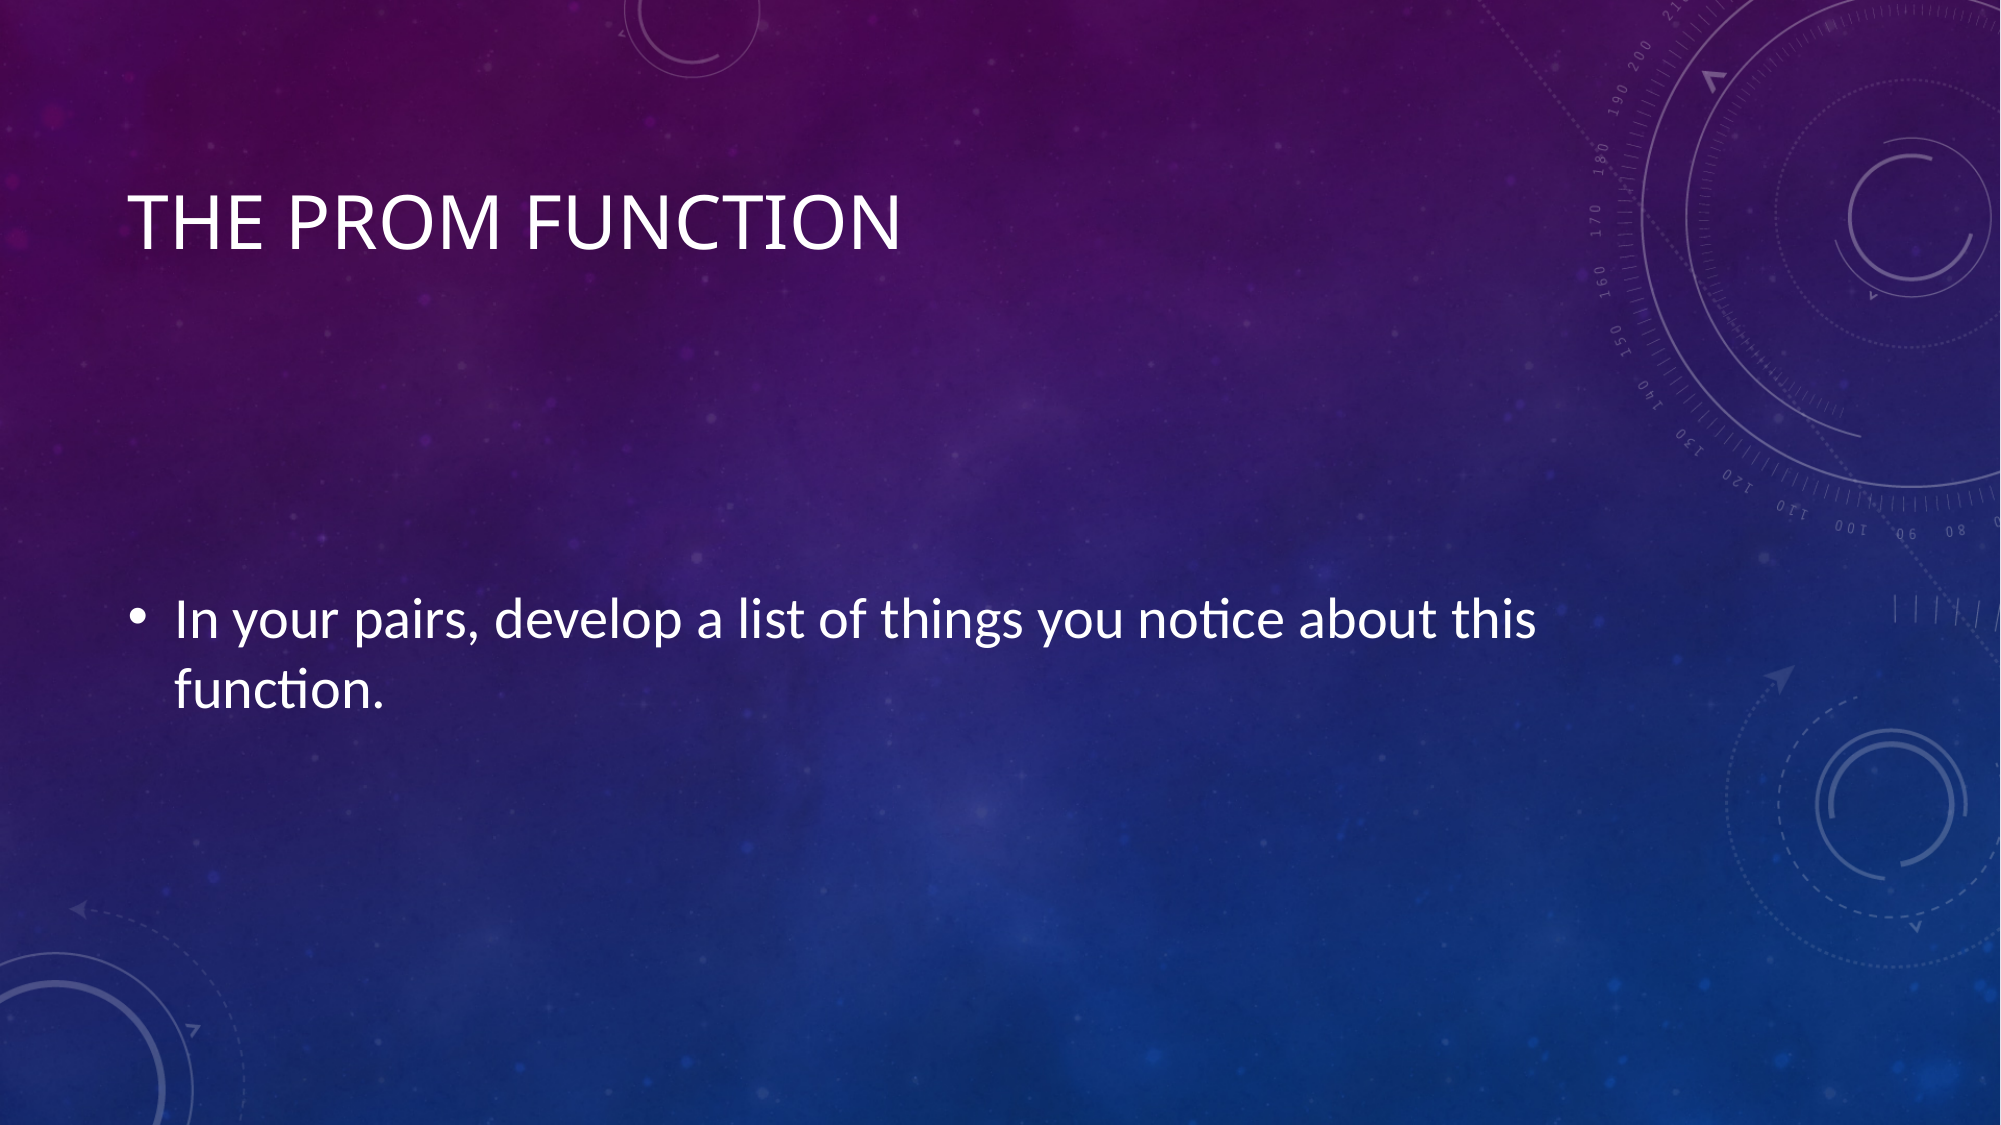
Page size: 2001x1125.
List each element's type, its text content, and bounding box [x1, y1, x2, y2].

picture [0, 0, 2001, 1125]
title The Prom Function [112, 99, 1775, 339]
list In your pairs, develop a list of things you notice about this function. [112, 351, 1775, 950]
